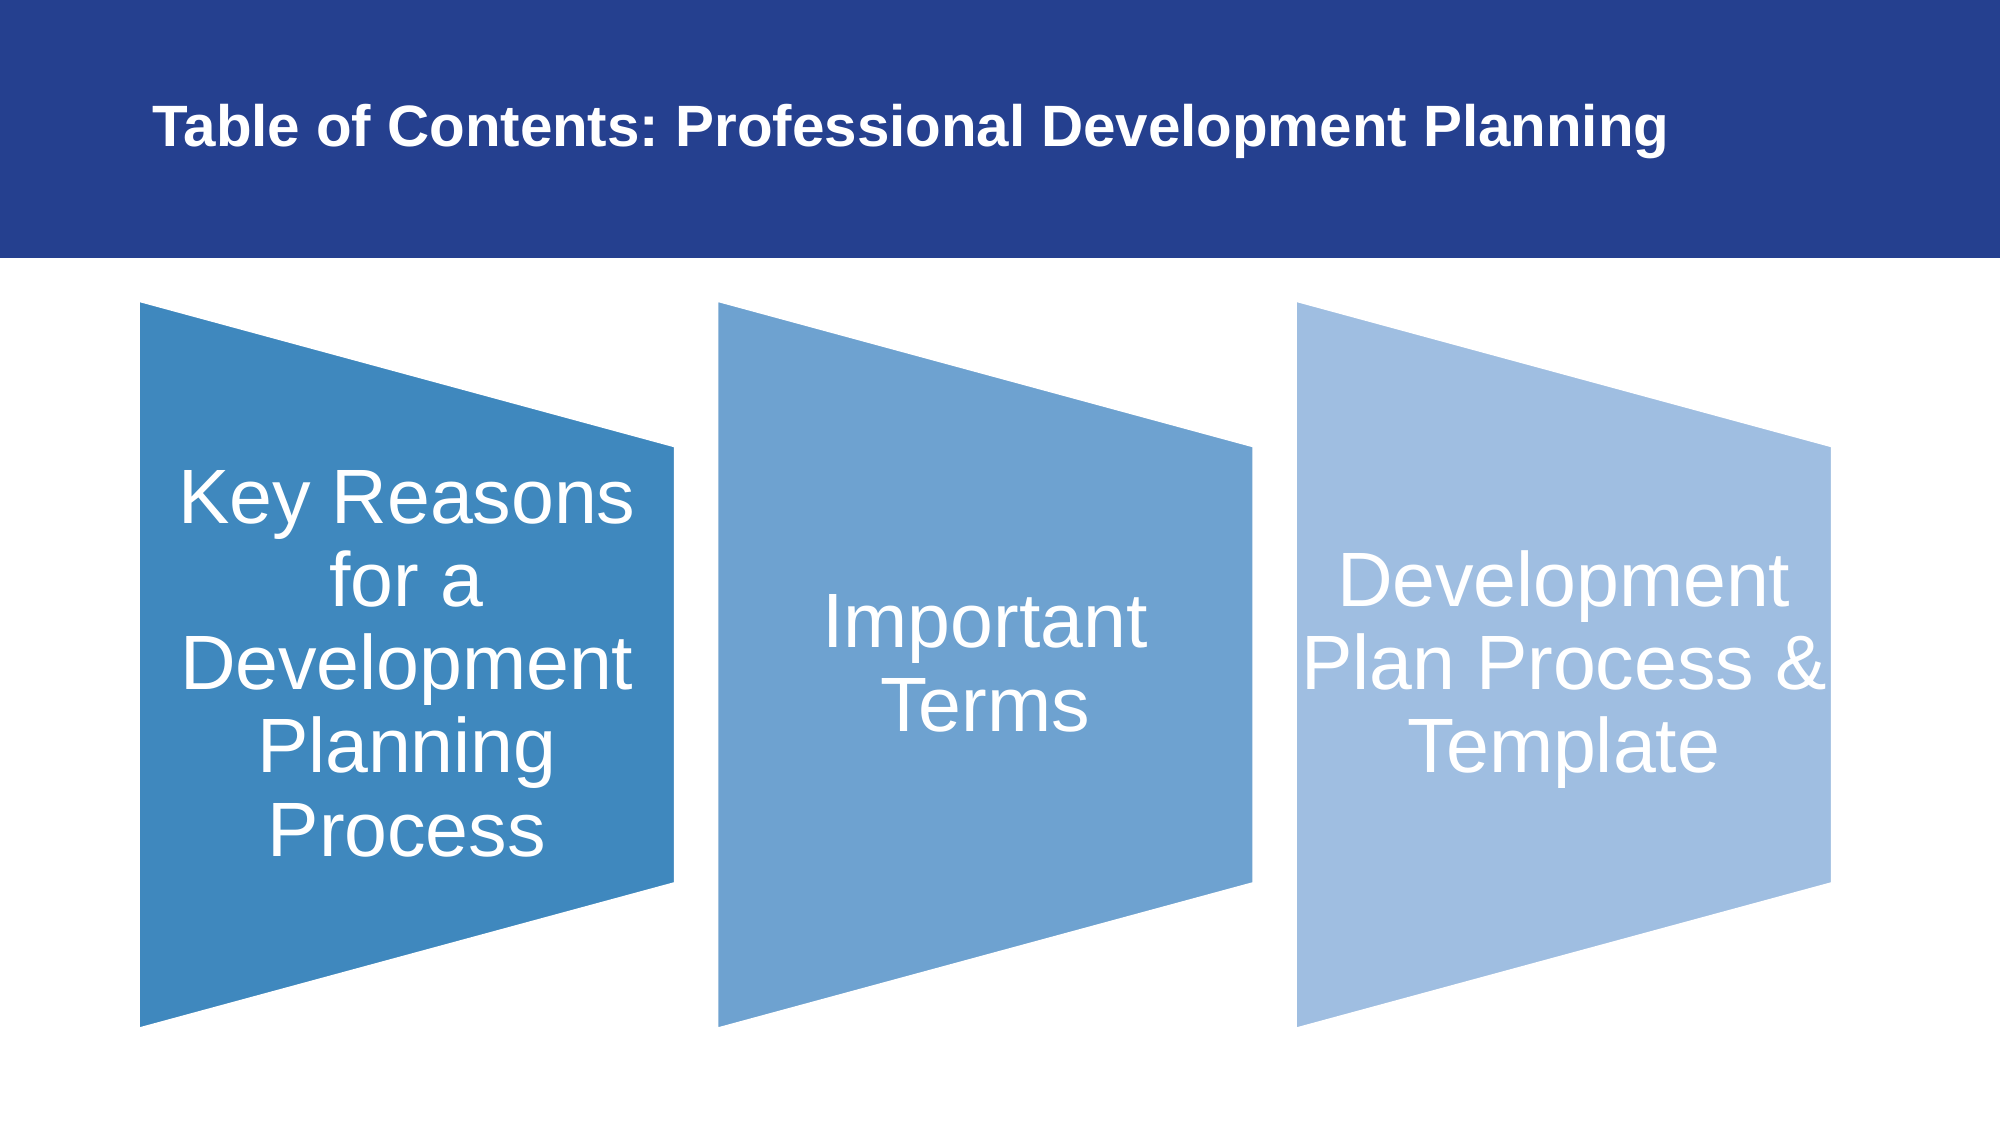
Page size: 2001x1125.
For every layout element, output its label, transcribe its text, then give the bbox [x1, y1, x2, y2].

title Table of Contents: Professional Development Planning [137, 33, 1834, 225]
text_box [137, 299, 1834, 1031]
